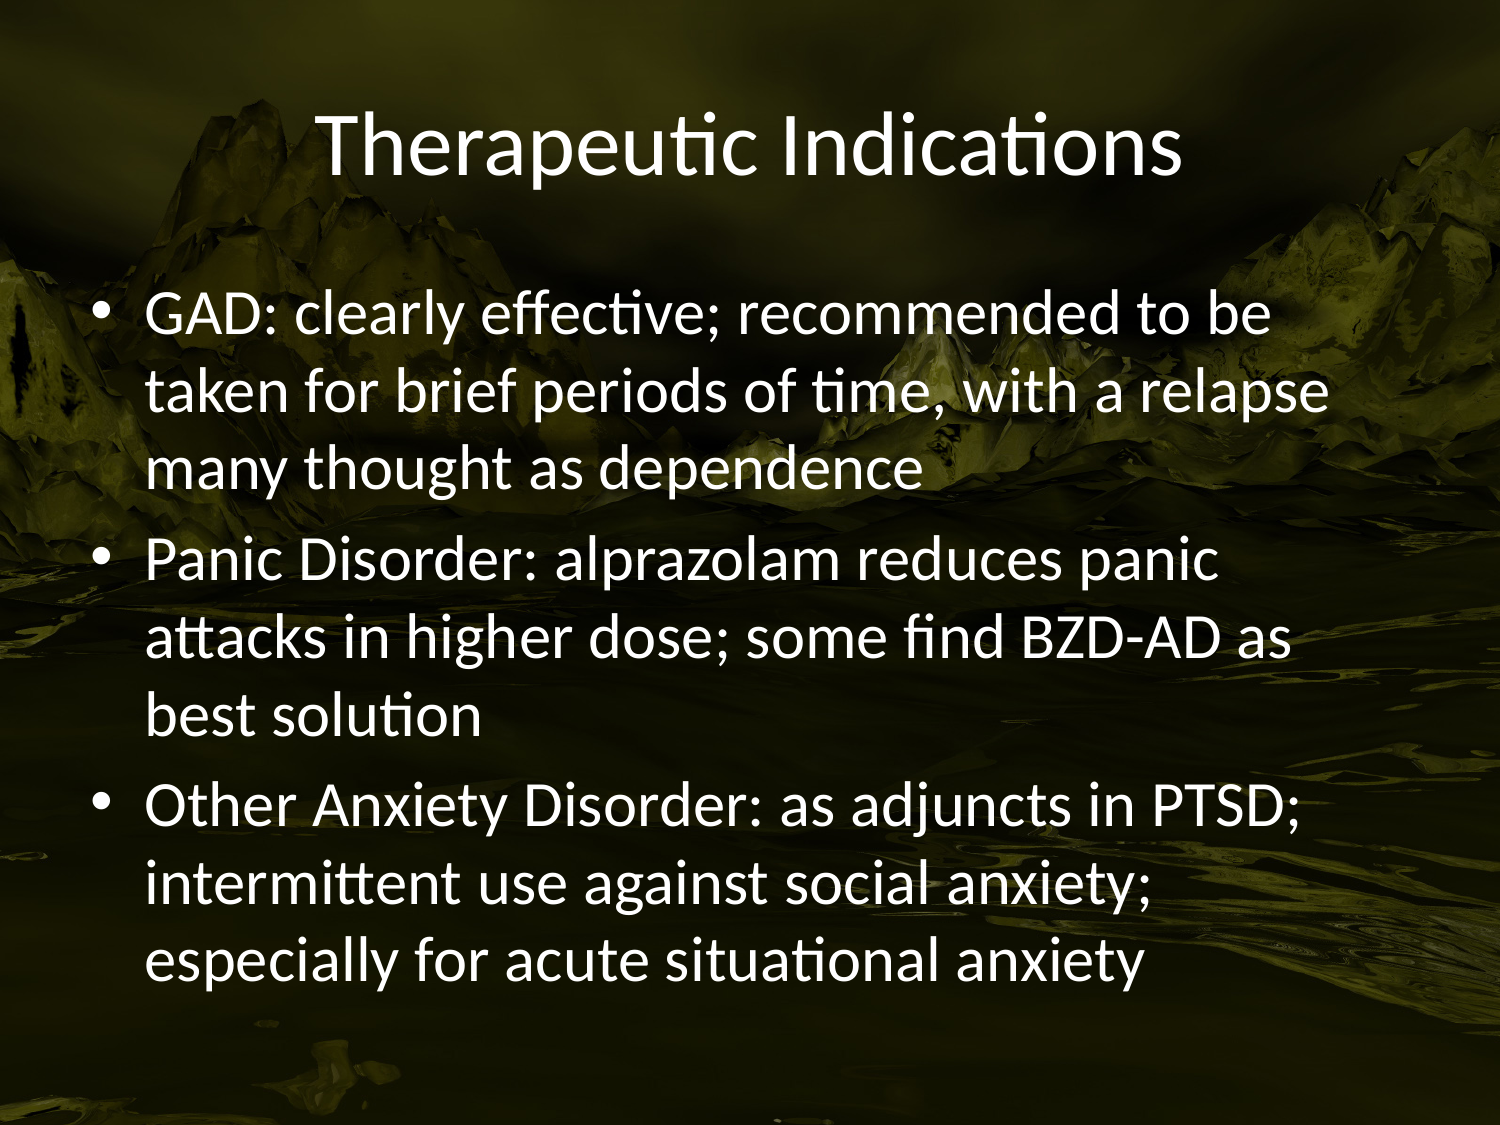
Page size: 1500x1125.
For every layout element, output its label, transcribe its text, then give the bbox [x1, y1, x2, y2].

picture [0, 0, 1500, 1125]
list GAD: clearly effective; recommended to be taken for brief periods of time, with a relapse many thought as dependence Panic Disorder: alprazolam reduces panic attacks in higher dose; some find BZD-AD as best solution Other Anxiety Disorder: as adjuncts in PTSD; intermittent use against social anxiety; especially for acute situational anxiety [75, 262, 1425, 1005]
title Therapeutic Indications [75, 45, 1425, 233]
